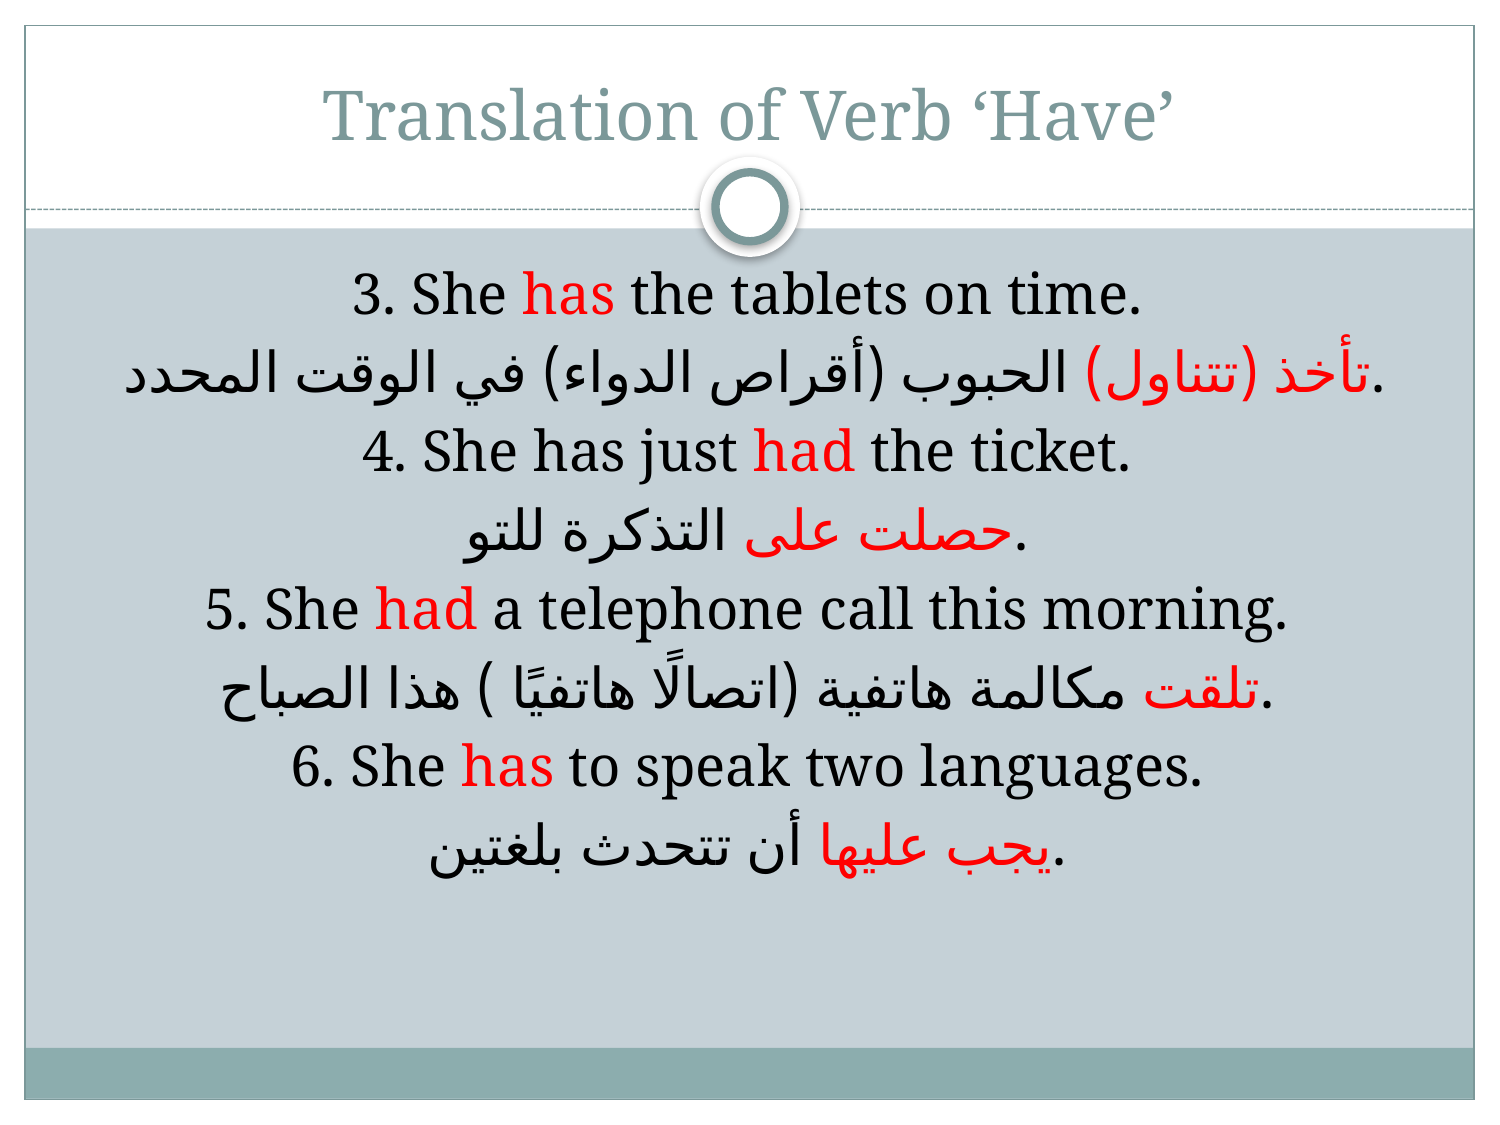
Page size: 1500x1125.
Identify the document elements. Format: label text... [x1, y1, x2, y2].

list 3. She has the tablets on time. تأخذ (تتناول) الحبوب (أقراص الدواء) في الوقت المحدد. 4. She has just had the ticket. حصلت على التذكرة للتو. 5. She had a telephone call this morning. تلقت مكالمة هاتفية (اتصالًا هاتفيًا ) هذا الصباح. 6. She has to speak two languages. يجب عليها أن تتحدث بلغتين. [49, 250, 1445, 1001]
title Translation of Verb ‘Have’ [49, 37, 1450, 162]
